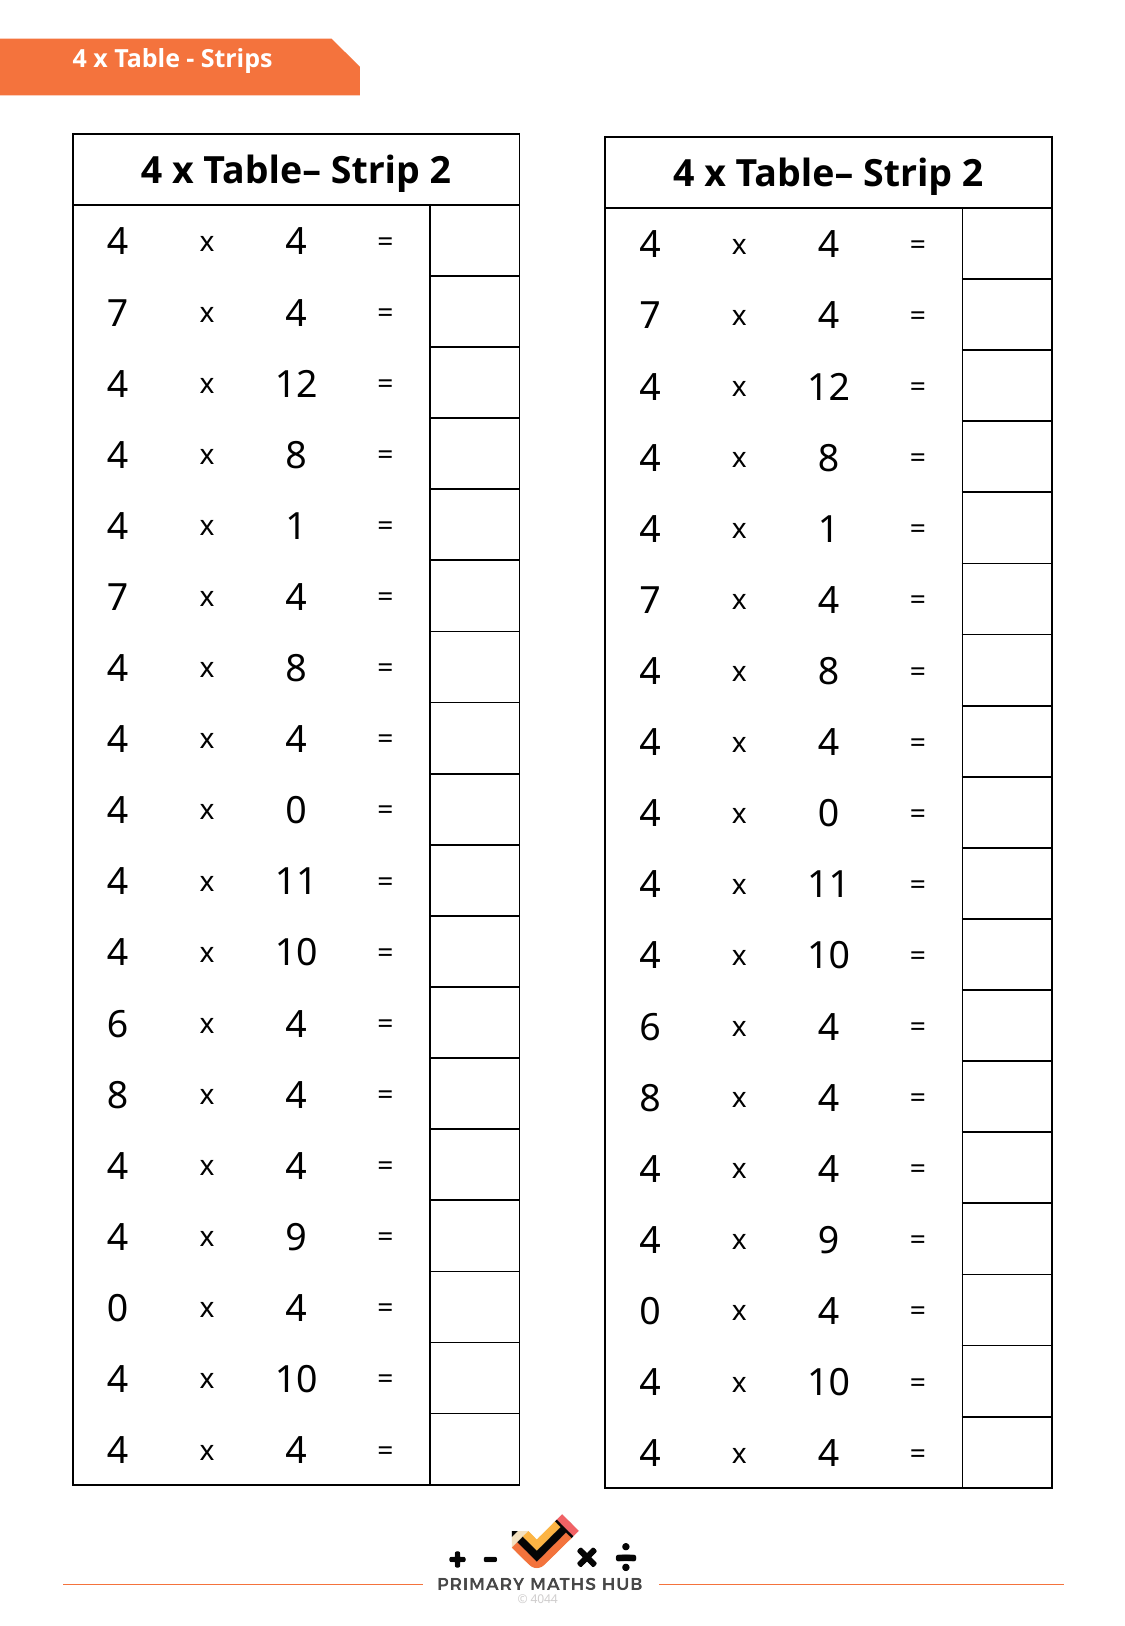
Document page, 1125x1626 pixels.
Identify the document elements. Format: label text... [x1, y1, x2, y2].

table_cell = [873, 990, 962, 1061]
table_cell = [873, 1417, 962, 1487]
table_cell 7 [74, 560, 162, 631]
table_cell [431, 348, 519, 417]
table_cell = [341, 489, 429, 560]
table_cell 12 [784, 350, 873, 421]
table_cell x [695, 1417, 784, 1487]
table_cell [963, 920, 1051, 989]
table_cell 4 [74, 1200, 162, 1271]
table_cell x [162, 418, 252, 489]
table_cell 4 [784, 706, 873, 777]
table_cell x [695, 635, 784, 706]
table_cell 12 [252, 347, 341, 418]
table_cell x [695, 1274, 784, 1346]
table_cell 4 [606, 706, 695, 777]
table_cell 4 [74, 1343, 162, 1414]
table_cell 0 [784, 777, 873, 848]
table_cell 10 [252, 1343, 341, 1414]
table_cell x [695, 848, 784, 919]
table_cell = [341, 1271, 429, 1343]
table_cell 4 [784, 563, 873, 635]
table_cell x [162, 845, 252, 916]
table_cell [431, 632, 519, 702]
table_cell = [341, 1058, 429, 1129]
table_cell x [162, 489, 252, 560]
table_cell 7 [606, 279, 695, 350]
table_cell 4 [606, 1346, 695, 1417]
table_cell [431, 277, 519, 346]
table_cell = [341, 418, 429, 489]
table_cell = [341, 774, 429, 845]
table_cell 4 [252, 1271, 341, 1343]
table_cell = [873, 492, 962, 563]
table_cell = [873, 350, 962, 421]
table_cell x [695, 1132, 784, 1203]
table_cell 4 [784, 1417, 873, 1487]
table_cell [963, 1418, 1051, 1487]
table_cell [431, 1130, 519, 1199]
table_cell [963, 564, 1051, 634]
table_cell = [873, 1061, 962, 1132]
table_cell 9 [252, 1200, 341, 1271]
table_cell x [695, 421, 784, 492]
table_cell 4 [74, 1129, 162, 1200]
table_cell [963, 351, 1051, 420]
table_cell = [341, 1129, 429, 1200]
table_cell 4 [606, 350, 695, 421]
table_cell [431, 206, 519, 275]
table_cell 4 [74, 845, 162, 916]
table_cell [963, 991, 1051, 1060]
table_cell = [873, 421, 962, 492]
table_cell 4 [606, 492, 695, 563]
table_cell = [873, 848, 962, 919]
table_cell 0 [74, 1271, 162, 1343]
table_cell [963, 1204, 1051, 1274]
table_cell [963, 849, 1051, 918]
table_cell 1 [784, 492, 873, 563]
table_cell 4 [606, 421, 695, 492]
table_cell = [873, 1274, 962, 1346]
table_cell = [341, 276, 429, 347]
table_cell x [695, 563, 784, 635]
text_box © 4044 [429, 1584, 646, 1614]
table_cell 4 [606, 209, 695, 279]
table_cell x [162, 631, 252, 703]
table_cell 11 [252, 845, 341, 916]
table_cell x [695, 919, 784, 990]
table_cell x [695, 706, 784, 777]
table_cell x [162, 1271, 252, 1343]
table_cell 4 [784, 279, 873, 350]
table_cell x [695, 1203, 784, 1274]
table_cell x [162, 916, 252, 987]
table_cell [431, 419, 519, 488]
table_cell x [162, 1129, 252, 1200]
table_cell 4 [74, 489, 162, 560]
table_cell 11 [784, 848, 873, 919]
table_cell x [162, 1343, 252, 1414]
table_cell x [162, 347, 252, 418]
table_cell 4 [784, 1132, 873, 1203]
table_cell = [341, 703, 429, 774]
table_cell 7 [606, 563, 695, 635]
table_cell x [162, 774, 252, 845]
table_cell 4 [606, 1417, 695, 1487]
table_cell 4 [606, 919, 695, 990]
table_cell 10 [784, 1346, 873, 1417]
table_cell 8 [74, 1058, 162, 1129]
table_cell [431, 1414, 519, 1484]
table_cell 4 [784, 1061, 873, 1132]
table_cell = [873, 1132, 962, 1203]
table_cell [963, 1133, 1051, 1202]
table_cell 4 [784, 990, 873, 1061]
table_cell = [873, 706, 962, 777]
table_cell 4 [252, 276, 341, 347]
table_cell 4 [606, 1203, 695, 1274]
table_cell 1 [252, 489, 341, 560]
table_cell 4 [606, 1132, 695, 1203]
table_cell x [695, 350, 784, 421]
table_cell 8 [252, 631, 341, 703]
table_cell x [695, 777, 784, 848]
table_cell [963, 1062, 1051, 1131]
table_cell [963, 493, 1051, 563]
table_cell x [162, 1414, 252, 1484]
table_cell 4 [606, 848, 695, 919]
table_cell 6 [74, 987, 162, 1058]
table_cell x [162, 1058, 252, 1129]
table_cell 4 [784, 209, 873, 279]
table_cell 8 [252, 418, 341, 489]
table_cell 0 [606, 1274, 695, 1346]
table_cell x [695, 990, 784, 1061]
table_cell = [341, 631, 429, 703]
table_cell = [341, 1200, 429, 1271]
table_cell = [341, 987, 429, 1058]
table_cell [963, 280, 1051, 349]
table_cell 4 [74, 1414, 162, 1484]
table_cell = [873, 635, 962, 706]
picture [432, 1512, 648, 1597]
table_cell = [873, 563, 962, 635]
table_cell 4 [252, 1129, 341, 1200]
table_cell [963, 707, 1051, 776]
table_cell 4 [784, 1274, 873, 1346]
table_cell [431, 490, 519, 559]
table_cell 4 [74, 347, 162, 418]
table_cell = [341, 916, 429, 987]
table_cell [431, 1059, 519, 1128]
table_cell [431, 1201, 519, 1271]
table_cell [963, 209, 1051, 278]
table_cell [431, 1272, 519, 1342]
table_cell 9 [784, 1203, 873, 1274]
table_cell x [162, 560, 252, 631]
table_cell [431, 988, 519, 1057]
table_cell 4 [74, 418, 162, 489]
table_cell 8 [606, 1061, 695, 1132]
table_cell = [341, 206, 429, 276]
table_cell x [162, 1200, 252, 1271]
table_cell 4 [606, 777, 695, 848]
table_cell 8 [784, 635, 873, 706]
table_cell 6 [606, 990, 695, 1061]
table_header 4 x Table– Strip 2 [74, 135, 519, 204]
table_cell x [162, 703, 252, 774]
table_cell x [695, 279, 784, 350]
table_cell 4 [74, 631, 162, 703]
table_cell 4 [252, 560, 341, 631]
table_cell [431, 703, 519, 773]
table_cell x [695, 1346, 784, 1417]
table_cell x [695, 492, 784, 563]
table_cell 4 [606, 635, 695, 706]
table_cell 4 [74, 774, 162, 845]
table_cell 4 [74, 206, 162, 276]
table_cell x [162, 276, 252, 347]
table_cell 4 [252, 1414, 341, 1484]
table_cell 4 [74, 703, 162, 774]
table_cell 10 [784, 919, 873, 990]
table_cell = [341, 845, 429, 916]
table_cell [963, 778, 1051, 847]
table_cell = [873, 1203, 962, 1274]
table_cell [431, 561, 519, 631]
table_cell = [873, 1346, 962, 1417]
table_cell = [873, 919, 962, 990]
table_cell [963, 422, 1051, 491]
table_cell 4 [252, 206, 341, 276]
table_cell x [695, 209, 784, 279]
table_cell = [341, 1343, 429, 1414]
table_cell = [341, 560, 429, 631]
text_box 4 x Table - Strips [0, 37, 361, 97]
table_cell 8 [784, 421, 873, 492]
table_cell = [873, 777, 962, 848]
table_cell 4 [252, 703, 341, 774]
table_cell [963, 1275, 1051, 1345]
table_cell [431, 917, 519, 986]
table_cell = [873, 279, 962, 350]
table_cell x [162, 206, 252, 276]
table_cell = [341, 347, 429, 418]
table_cell 4 [252, 1058, 341, 1129]
table_cell x [162, 987, 252, 1058]
table_cell = [341, 1414, 429, 1484]
table_cell 0 [252, 774, 341, 845]
table_cell 10 [252, 916, 341, 987]
table_cell [963, 1346, 1051, 1416]
table_cell [431, 775, 519, 844]
table_cell [431, 1343, 519, 1413]
table_cell [963, 635, 1051, 705]
table_cell 4 [252, 987, 341, 1058]
table_header 4 x Table– Strip 2 [606, 138, 1051, 207]
table_cell = [873, 209, 962, 279]
table_cell [431, 846, 519, 915]
table_cell 4 [74, 916, 162, 987]
table_cell 7 [74, 276, 162, 347]
table_cell x [695, 1061, 784, 1132]
